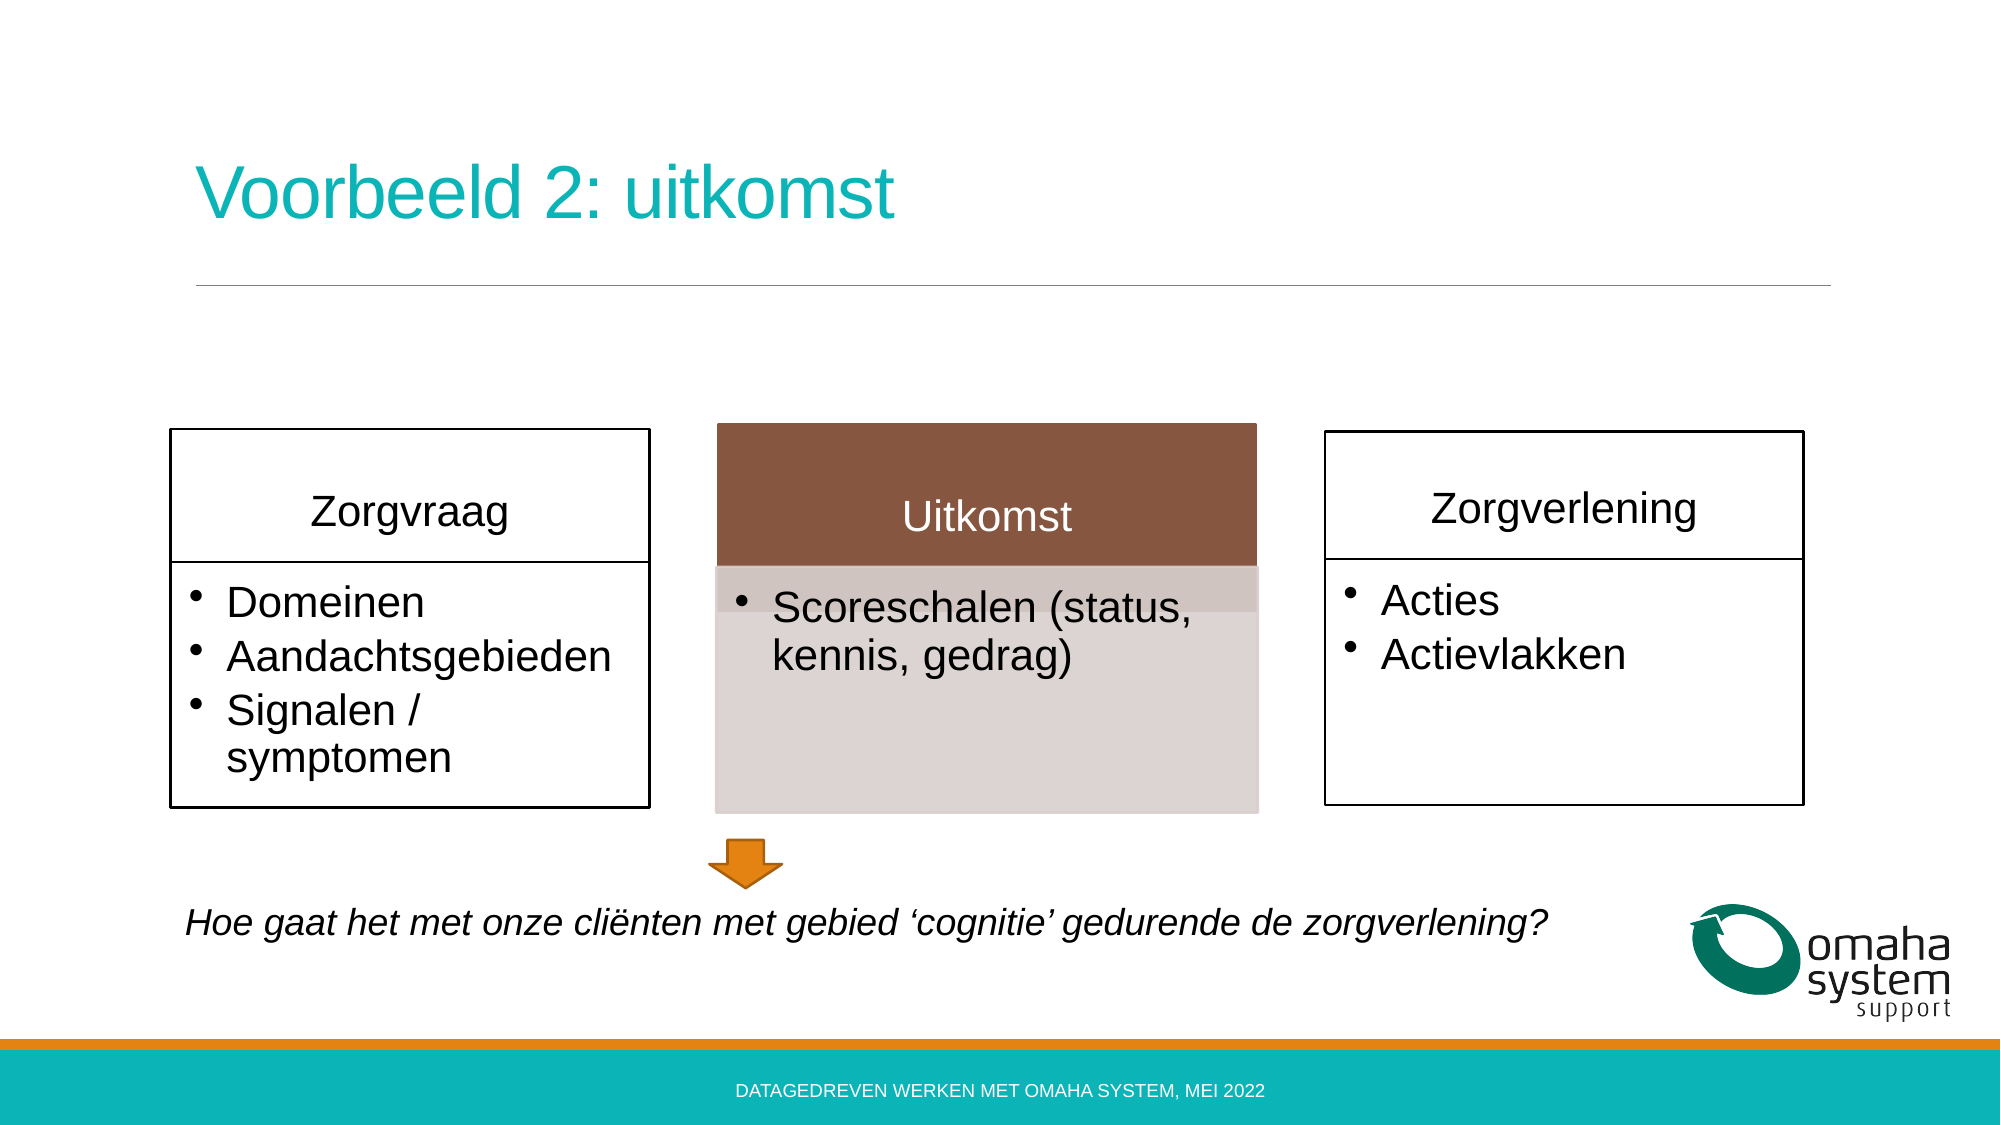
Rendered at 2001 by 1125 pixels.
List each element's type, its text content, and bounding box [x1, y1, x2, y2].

footer Datagedreven werken met Omaha System, mei 2022 [604, 1059, 1396, 1120]
picture [1690, 904, 1950, 1022]
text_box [169, 233, 1805, 1004]
title Voorbeeld 2: uitkomst [180, 47, 1830, 285]
